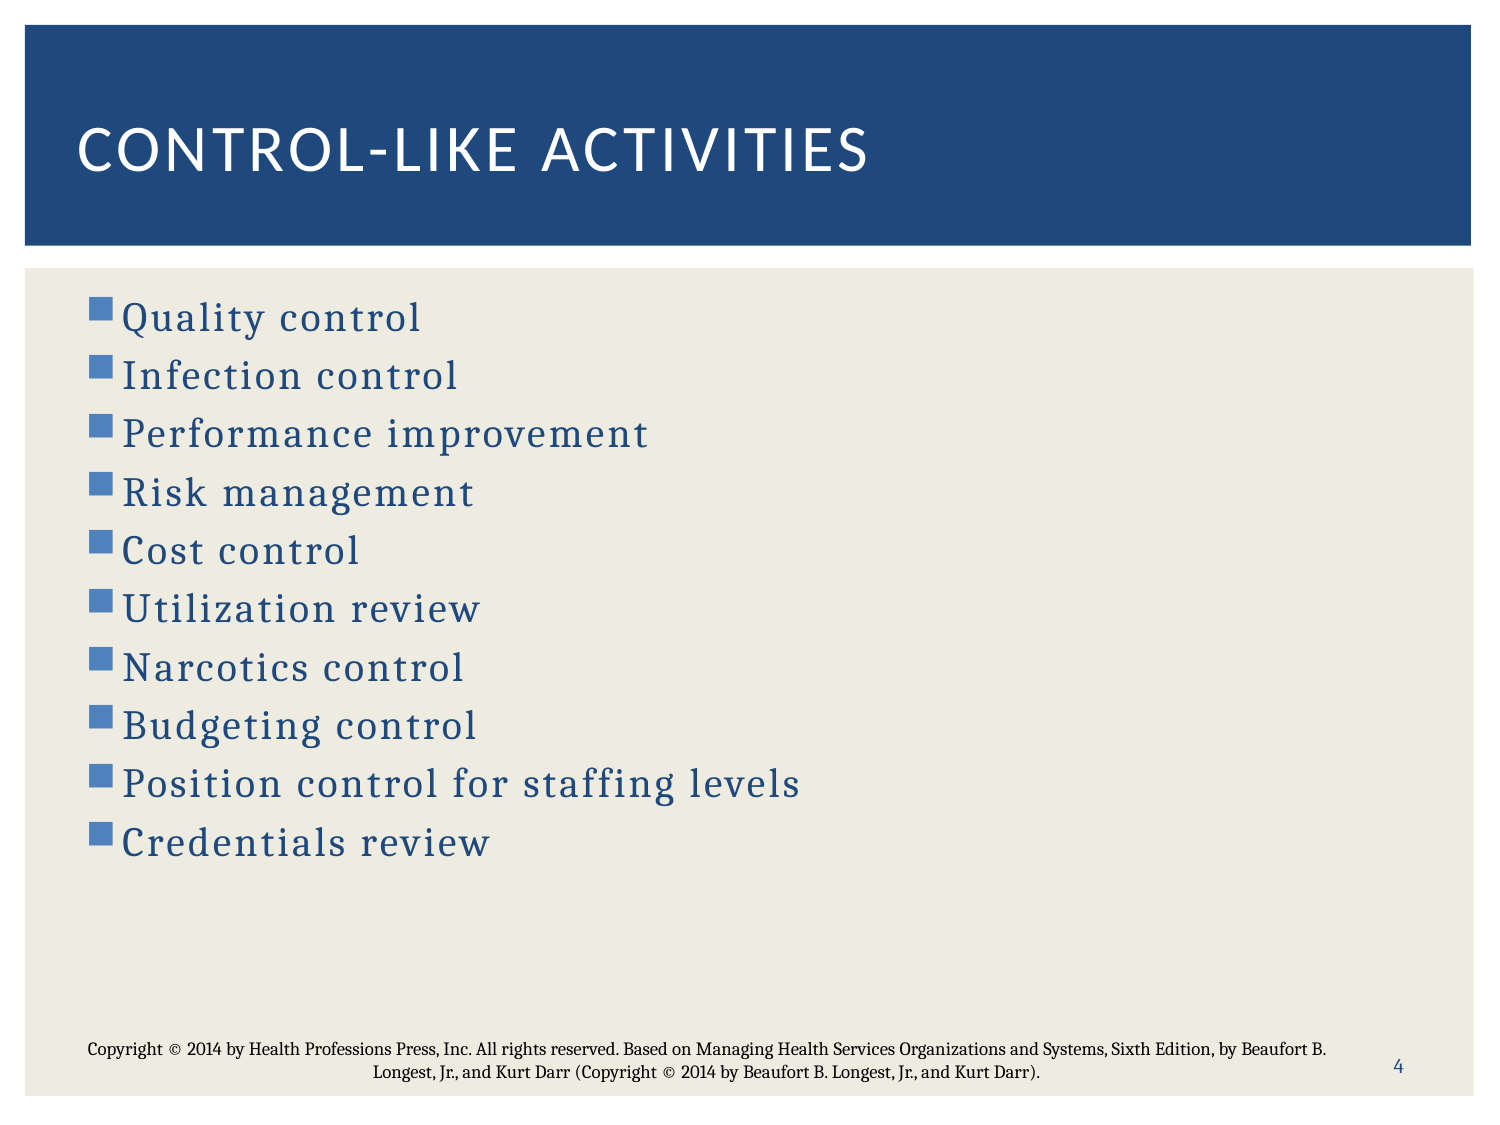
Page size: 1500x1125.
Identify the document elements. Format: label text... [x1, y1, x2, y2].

list Quality control Infection control Performance improvement Risk management Cost control Utilization review Narcotics control Budgeting control Position control for staffing levels Credentials review [62, 281, 1442, 1005]
title Control-Like Activities [62, 58, 1438, 232]
slide_number 4 [1349, 1041, 1448, 1089]
